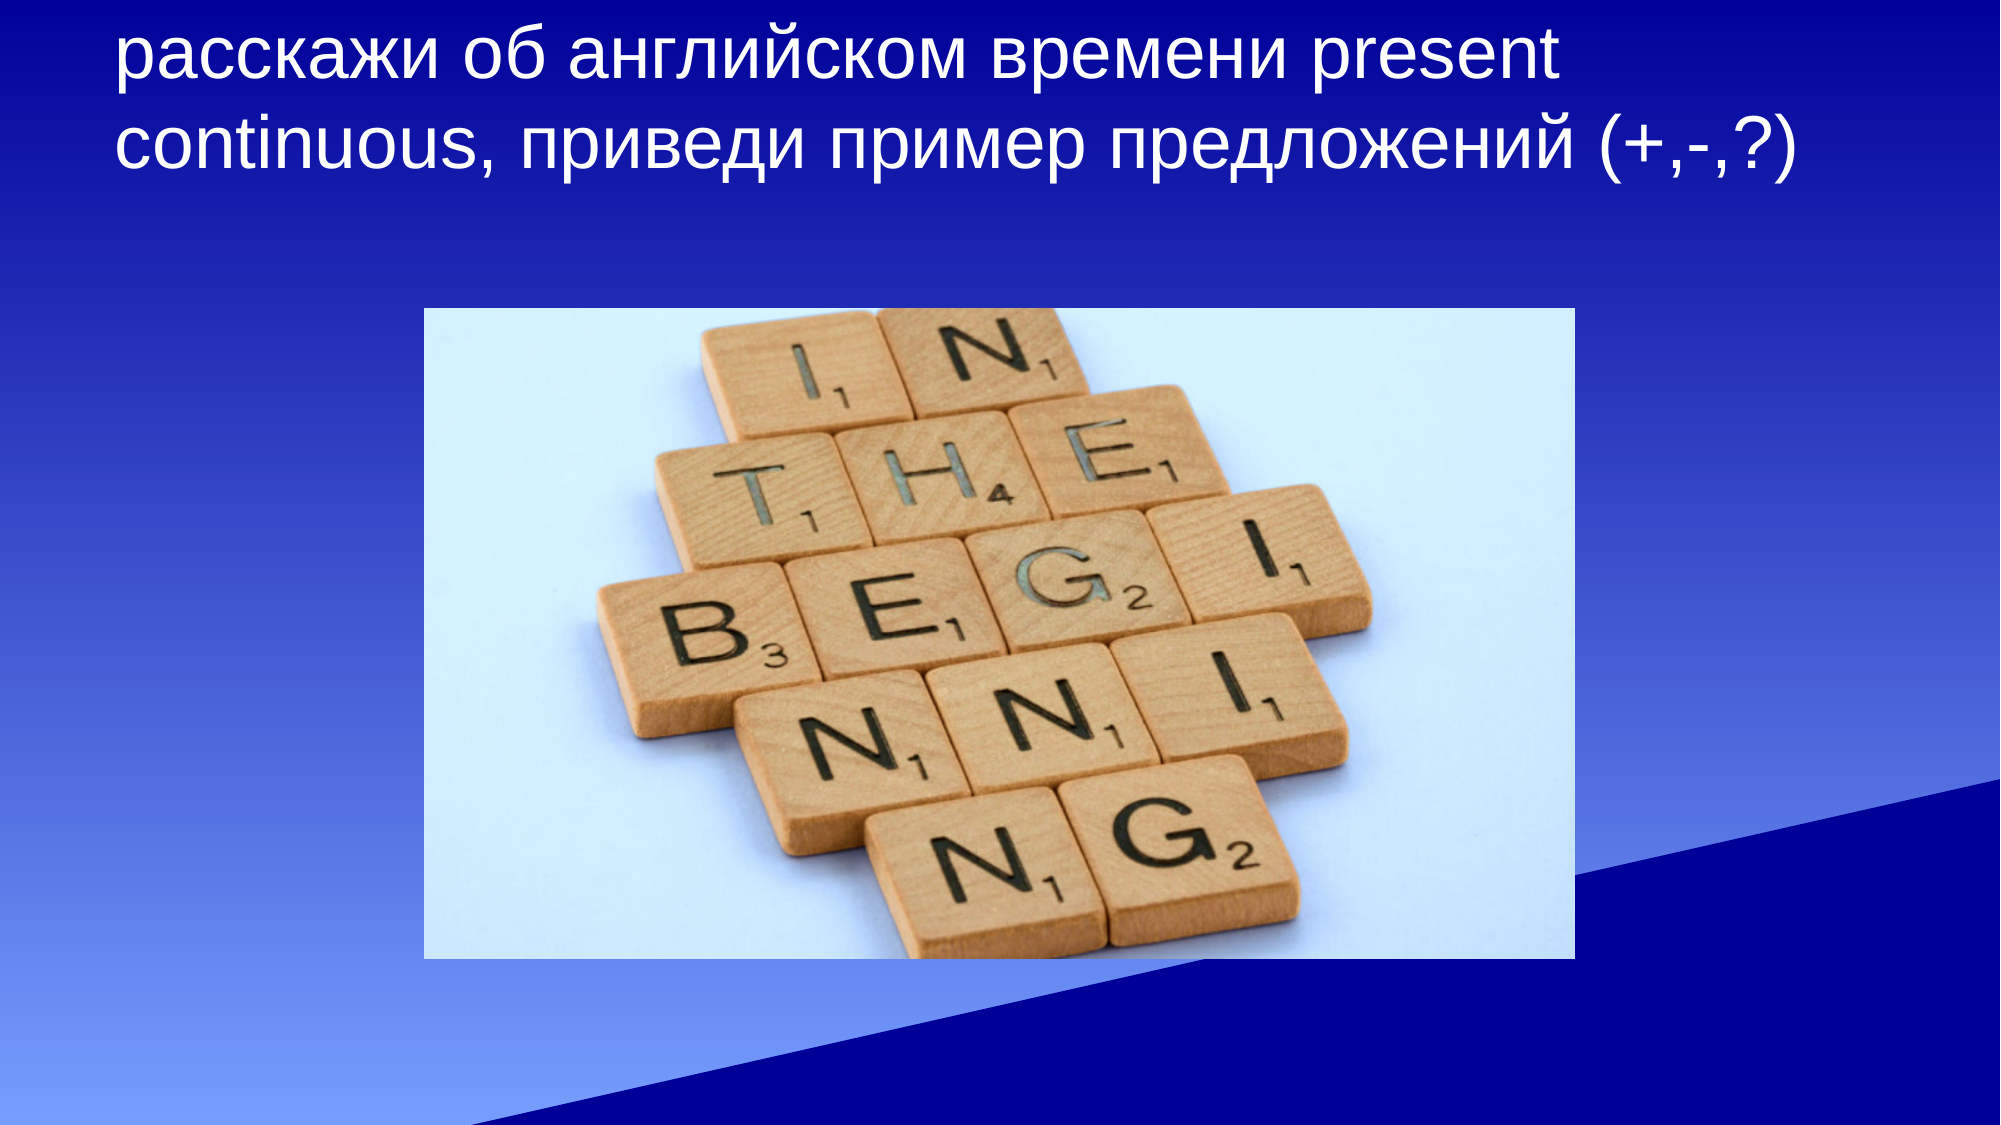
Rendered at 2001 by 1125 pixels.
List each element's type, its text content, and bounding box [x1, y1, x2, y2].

title расскажи об английском времени present continuous, приведи пример предложений (+,-,?) [99, 44, 1901, 233]
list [424, 308, 1575, 959]
